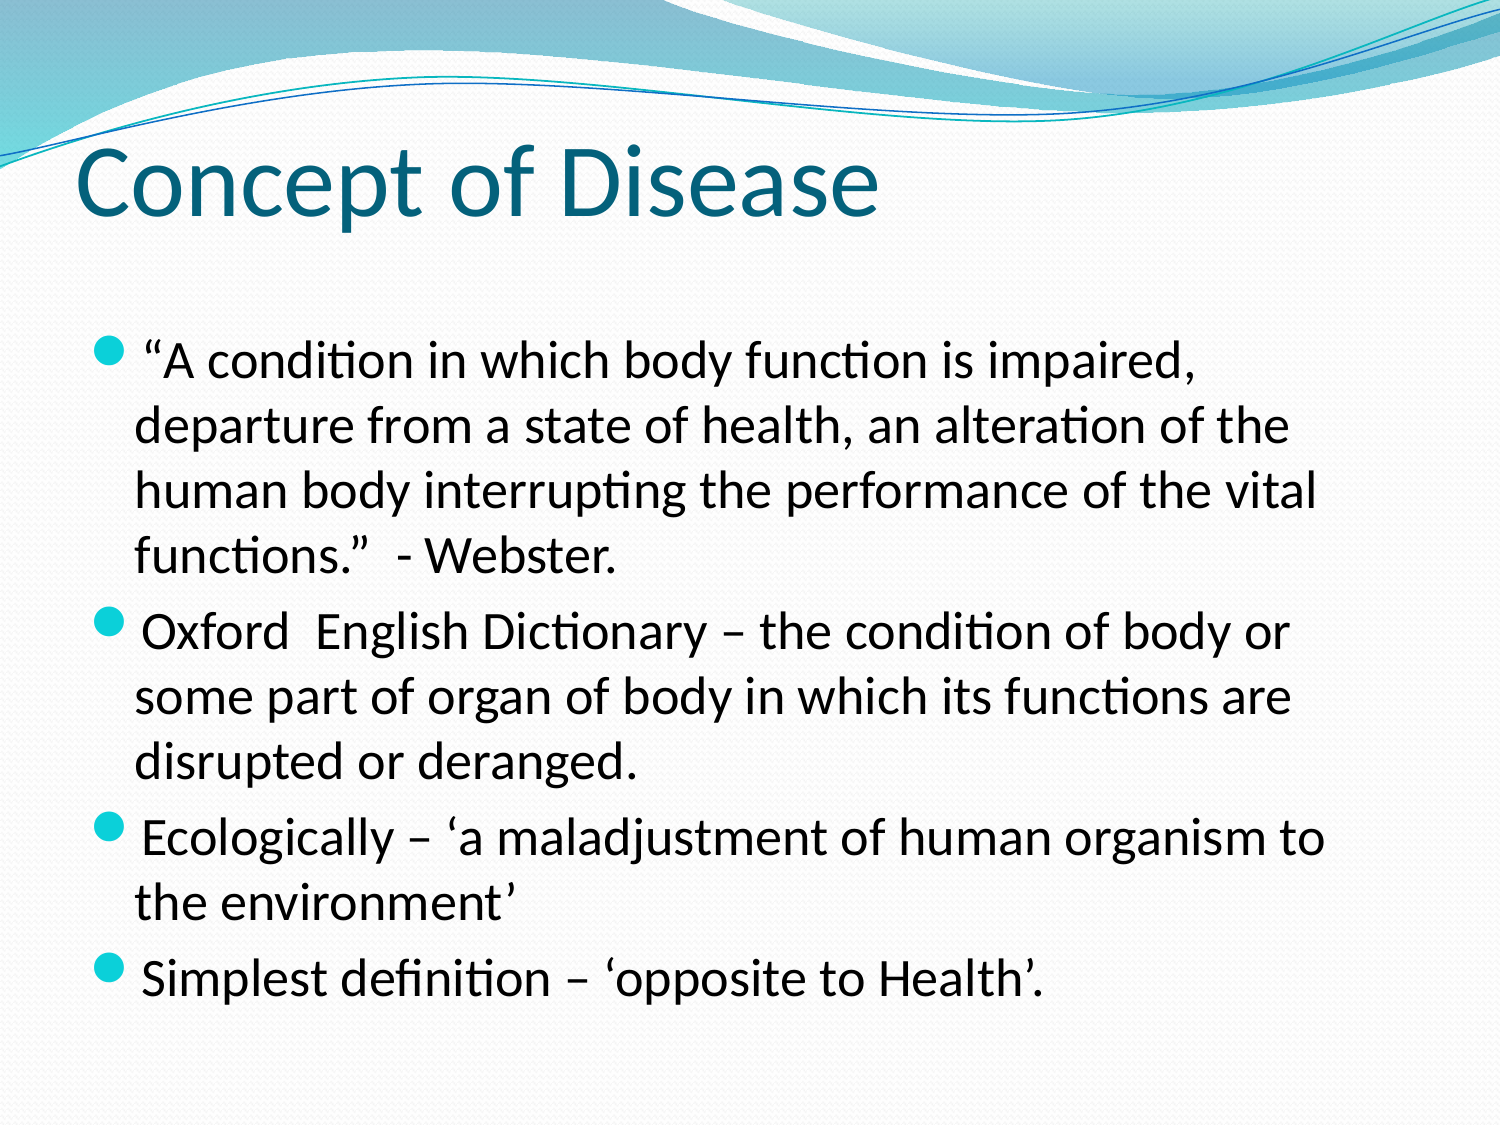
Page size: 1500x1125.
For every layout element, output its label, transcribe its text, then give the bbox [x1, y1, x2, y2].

list “A condition in which body function is impaired, departure from a state of health, an alteration of the human body interrupting the performance of the vital functions.” - Webster. Oxford English Dictionary – the condition of body or some part of organ of body in which its functions are disrupted or deranged. Ecologically – ‘a maladjustment of human organism to the environment’ Simplest definition – ‘opposite to Health’. [75, 317, 1425, 1038]
title Concept of Disease [75, 50, 1425, 238]
